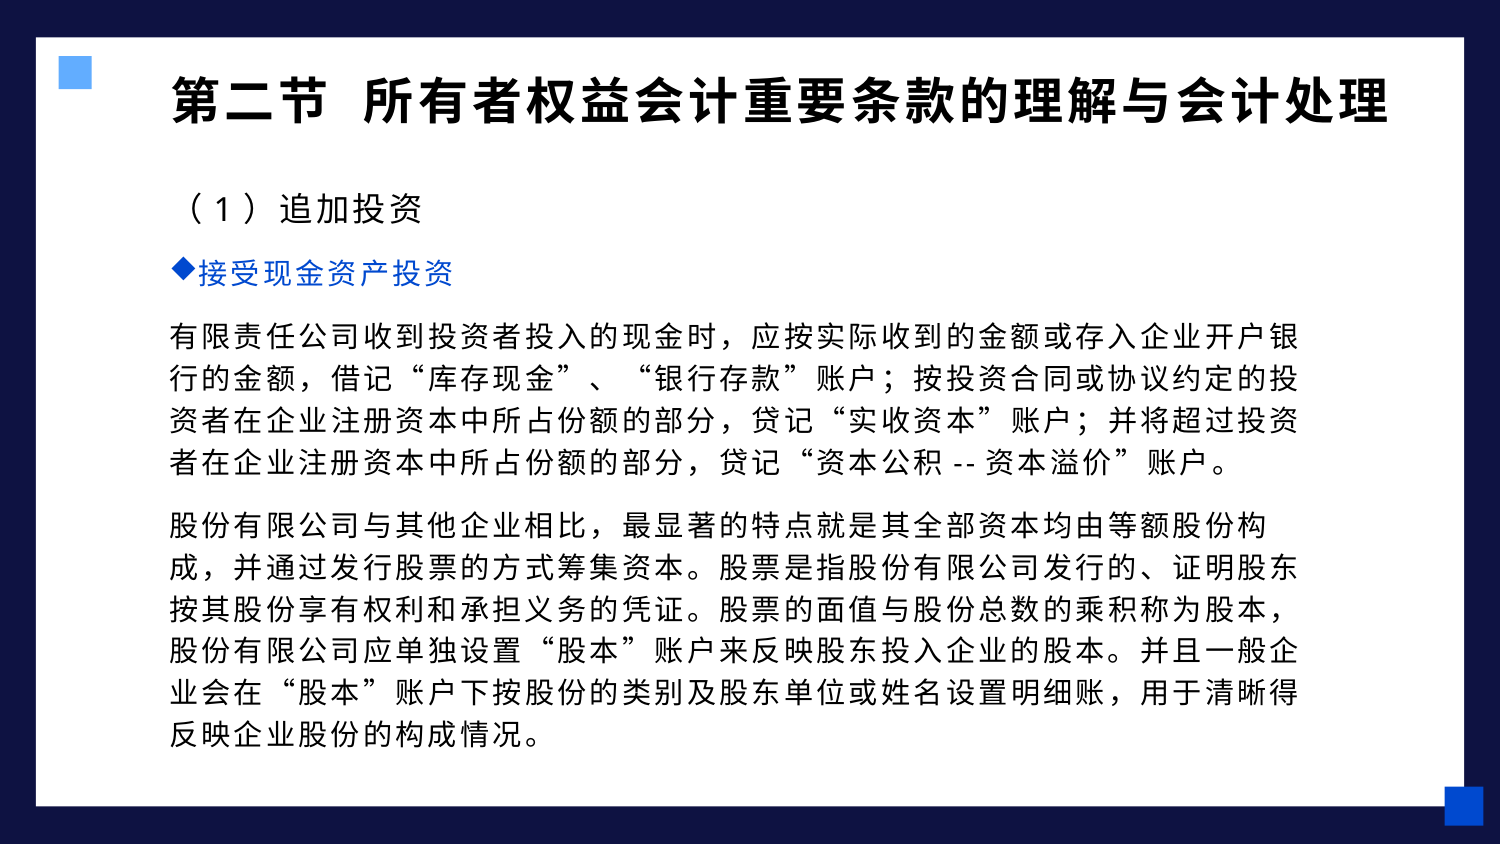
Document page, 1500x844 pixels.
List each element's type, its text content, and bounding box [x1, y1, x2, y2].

title 第二节 所有者权益会计重要条款的理解与会计处理 [141, 48, 1415, 139]
list （1）追加投资 接受现金资产投资 有限责任公司收到投资者投入的现金时，应按实际收到的金额或存入企业开户银行的金额，借记“库存现金”、“银行存款”账户；按投资合同或协议约定的投资者在企业注册资本中所占份额的部分，贷记“实收资本”账户；并将超过投资者在企业注册资本中所占份额的部分，贷记“资本公积--资本溢价”账户。 股份有限公司与其他企业相比，最显著的特点就是其全部资本均由等额股份构成，并通过发行股票的方式筹集资本。股票是指股份有限公司发行的、证明股东按其股份享有权利和承担义务的凭证。股票的面值与股份总数的乘积称为股本，股份有限公司应单独设置“股本”账户来反映股东投入企业的股本。并且一般企业会在“股本”账户下按股份的类别及股东单位或姓名设置明细账，用于清晰得反映企业股份的构成情况。 [152, 179, 1348, 605]
